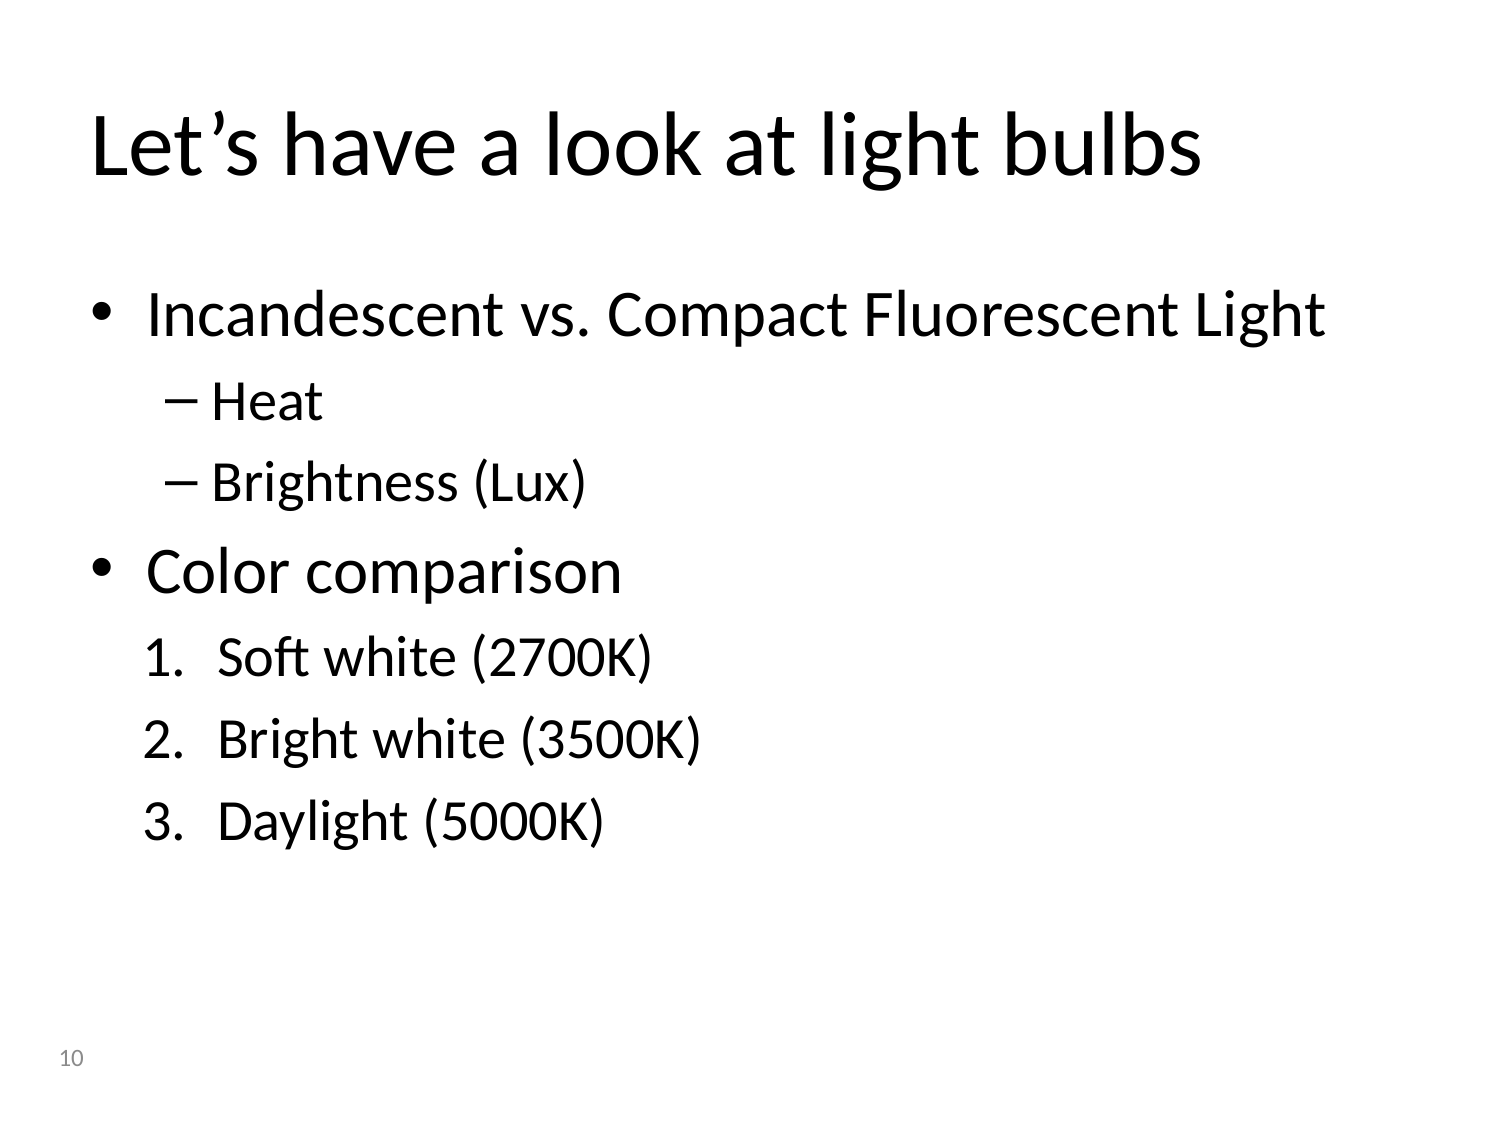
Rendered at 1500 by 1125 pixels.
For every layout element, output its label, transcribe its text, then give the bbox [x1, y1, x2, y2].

list Incandescent vs. Compact Fluorescent Light Heat Brightness (Lux) Color comparison Soft white (2700K) Bright white (3500K) Daylight (5000K) [75, 262, 1425, 1005]
slide_number 10 [23, 1018, 99, 1094]
title Let’s have a look at light bulbs [75, 45, 1425, 233]
